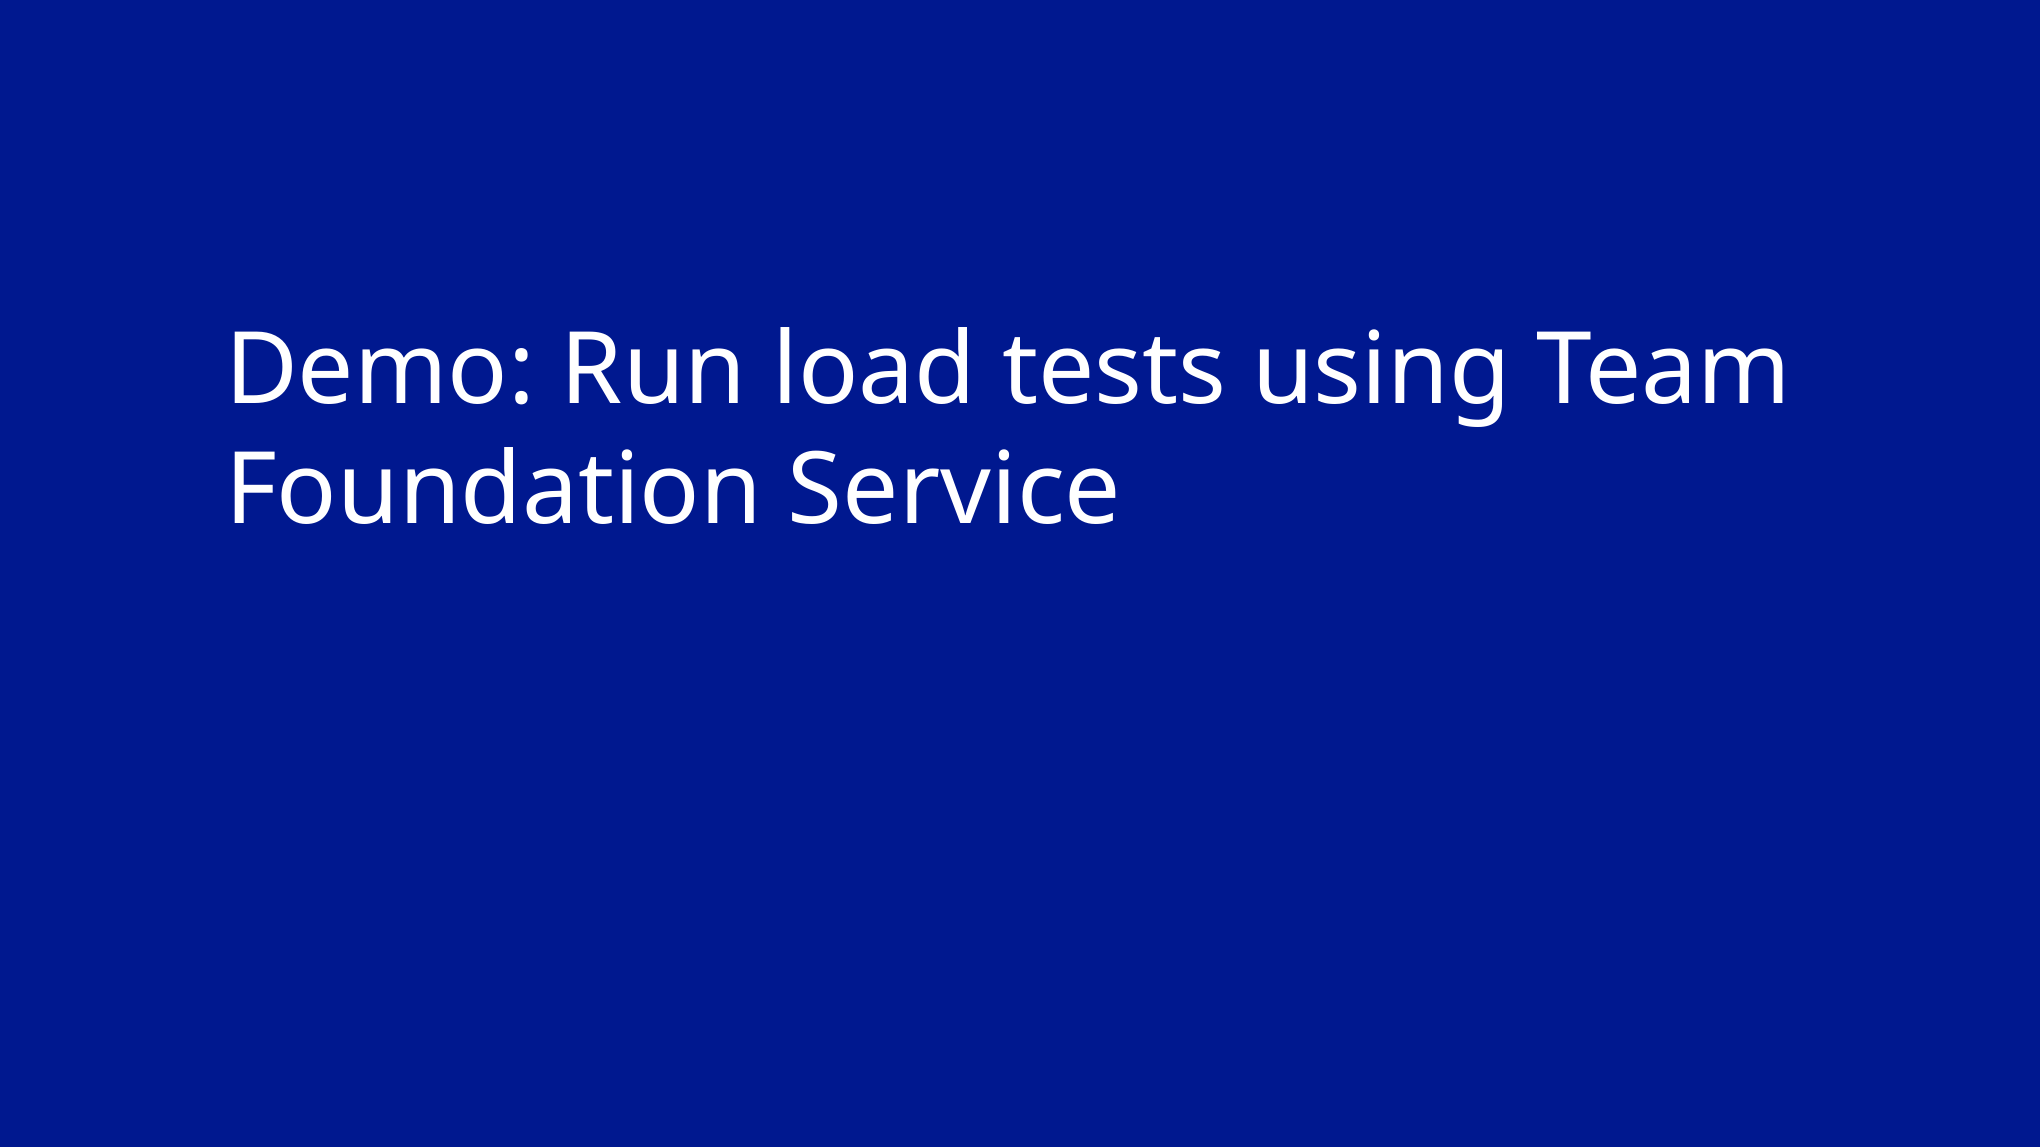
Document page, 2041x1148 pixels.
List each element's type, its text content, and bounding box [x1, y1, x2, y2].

title Demo: Run load tests using Team Foundation Service [195, 348, 1846, 499]
